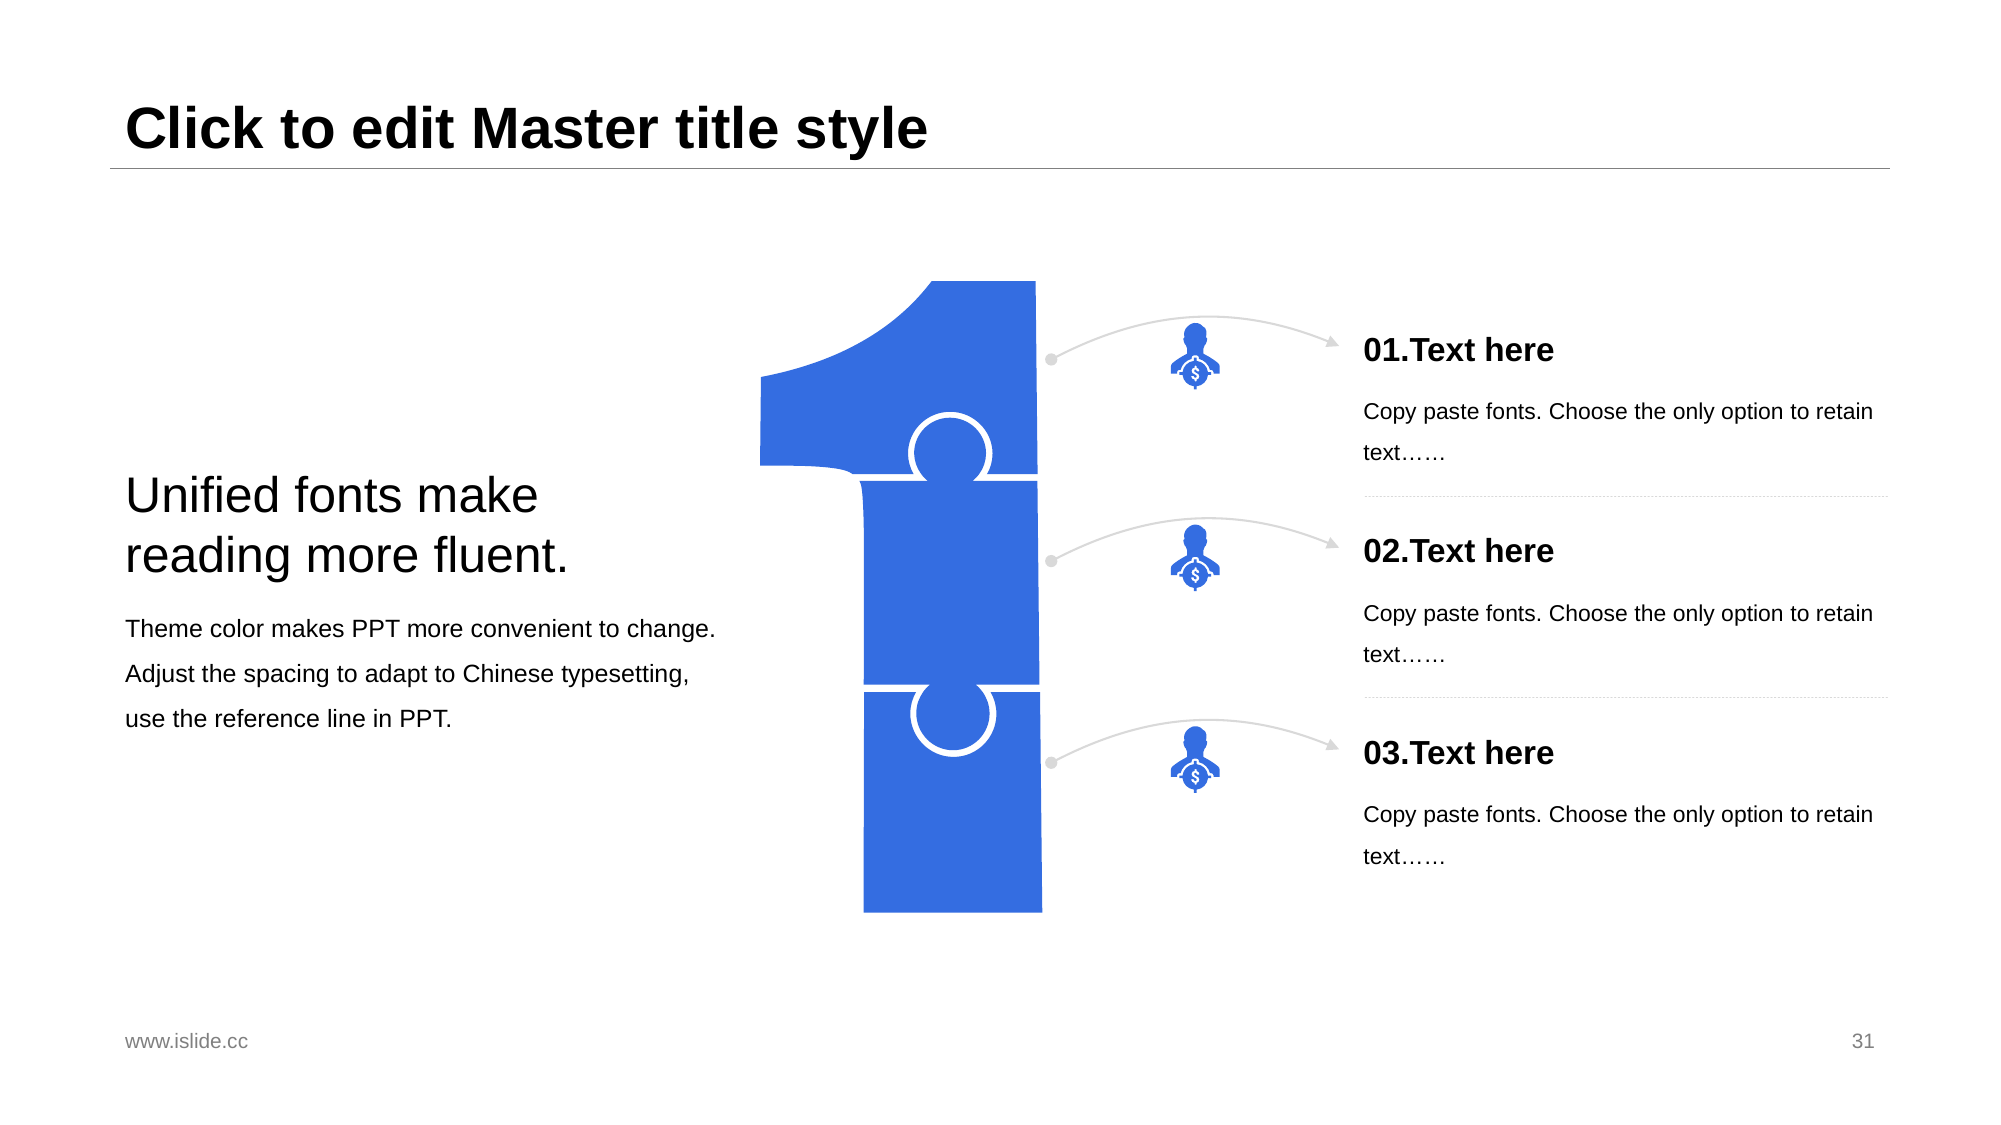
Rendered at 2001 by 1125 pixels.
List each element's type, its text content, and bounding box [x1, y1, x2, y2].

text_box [110, 281, 1890, 913]
footer www.islide.cc [109, 1023, 790, 1058]
slide_number 31 [1412, 1023, 1890, 1058]
title Click to edit Master title style [109, 0, 1890, 169]
